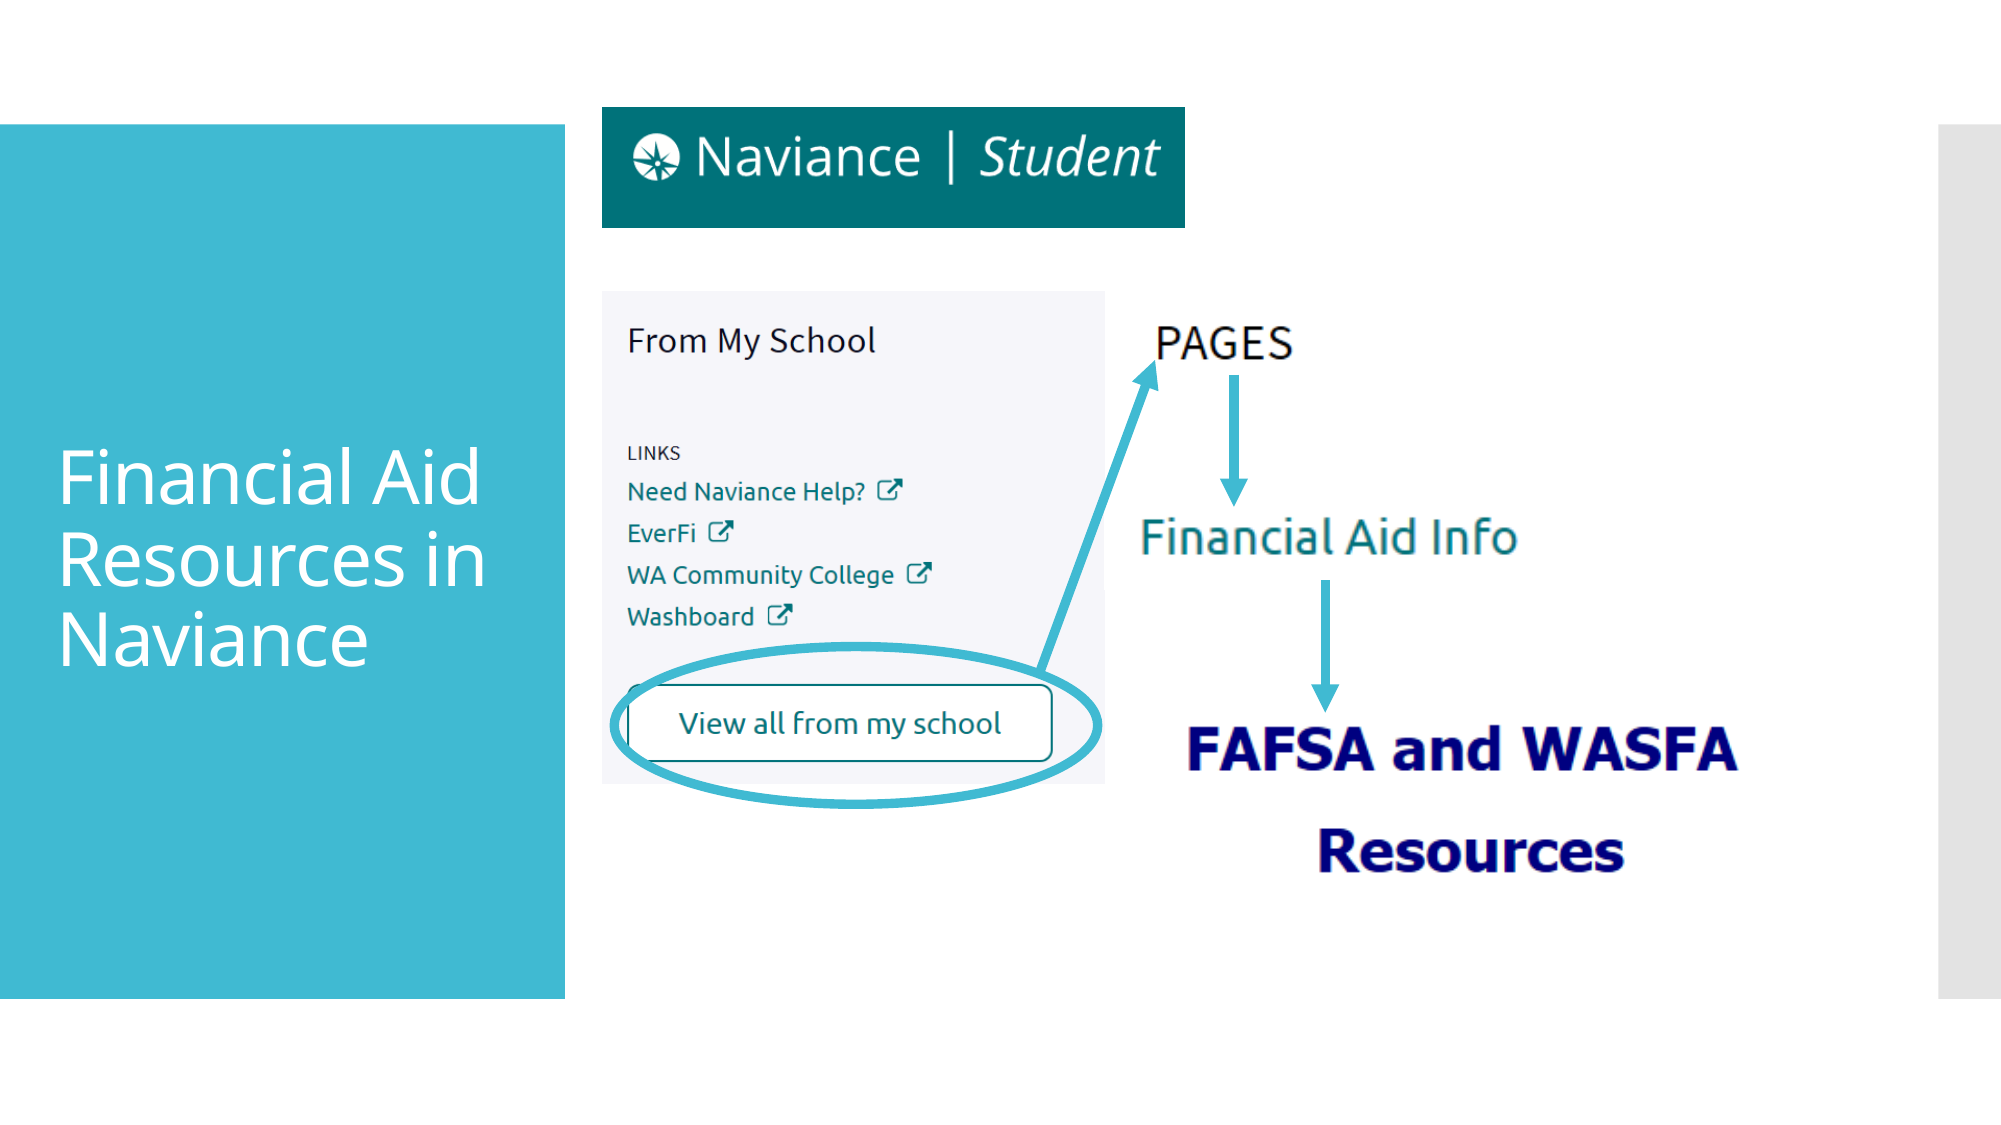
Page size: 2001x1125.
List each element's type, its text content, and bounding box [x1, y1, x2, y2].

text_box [1039, 359, 1156, 672]
picture [1156, 485, 1608, 590]
picture [601, 290, 1105, 785]
picture [1151, 690, 1799, 918]
title Financial Aid Resources in Naviance [41, 184, 525, 940]
picture [1121, 292, 1326, 384]
picture [601, 107, 1185, 228]
text_box [694, 785, 1018, 806]
